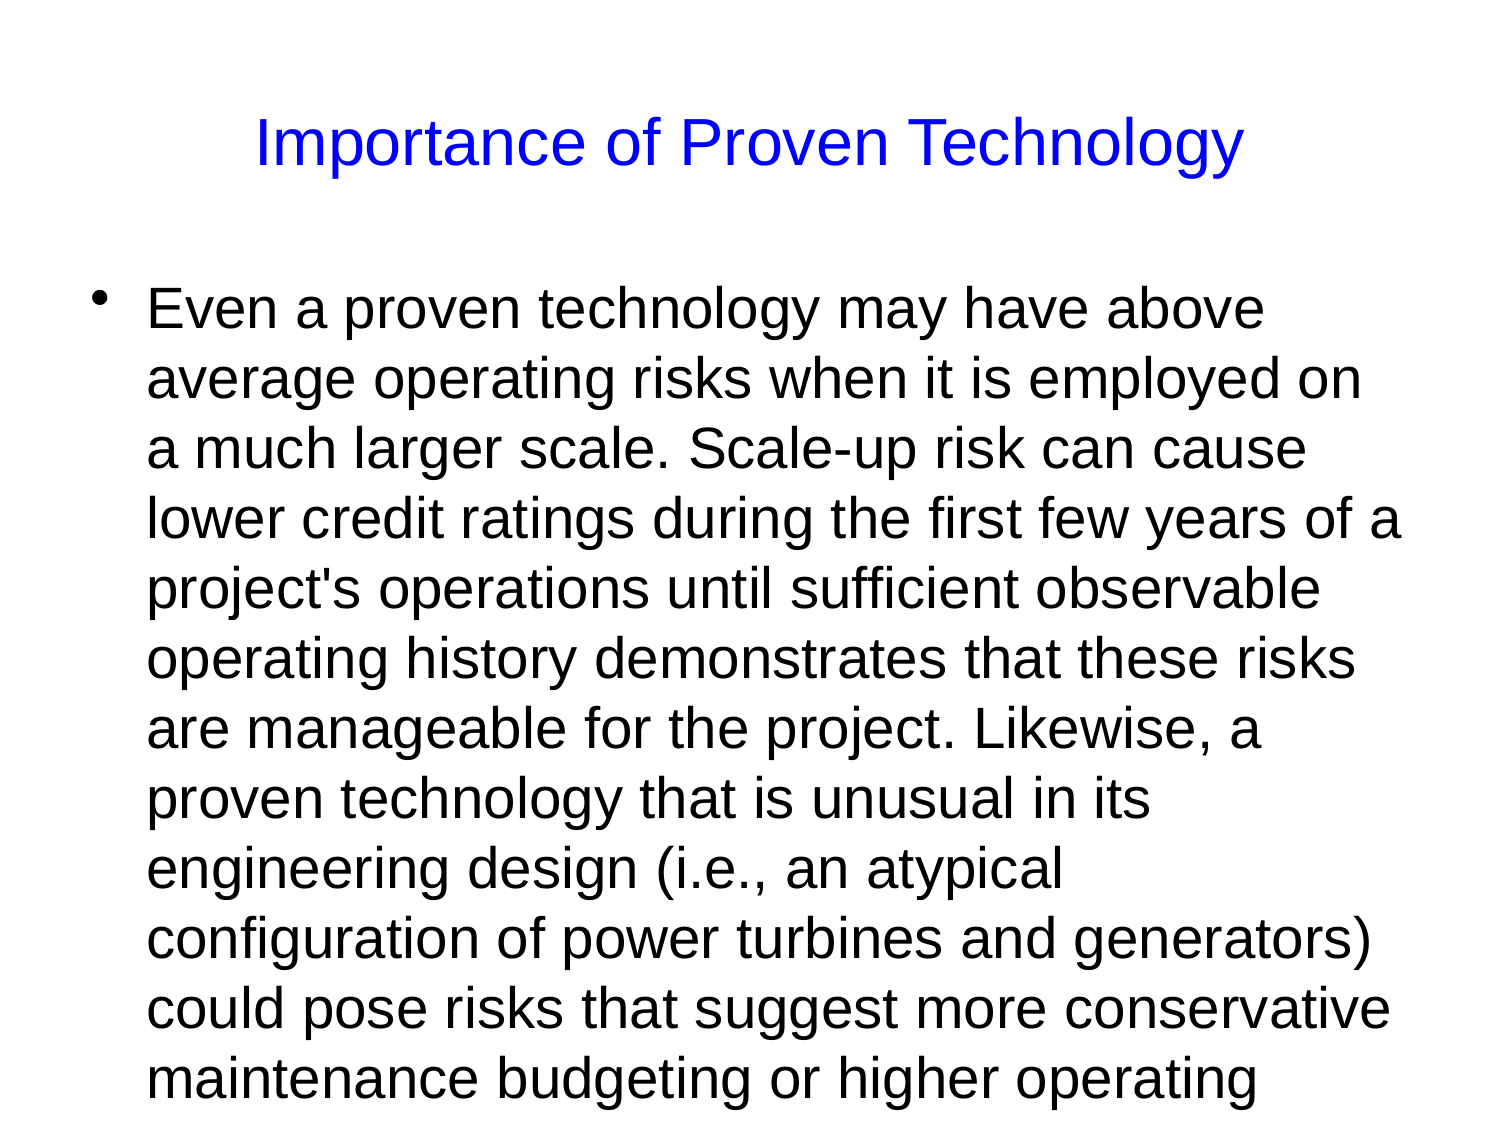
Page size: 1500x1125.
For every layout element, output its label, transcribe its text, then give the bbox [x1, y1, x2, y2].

title Importance of Proven Technology [74, 44, 1426, 233]
list Even a proven technology may have above average operating risks when it is employed on a much larger scale. Scale-up risk can cause lower credit ratings during the first few years of a project's operations until sufficient observable operating history demonstrates that these risks are manageable for the project. Likewise, a proven technology that is unusual in its engineering design (i.e., an atypical configuration of power turbines and generators) could pose risks that suggest more conservative maintenance budgeting or higher operating reserves to offset these technical uncertainties. [74, 262, 1426, 1006]
